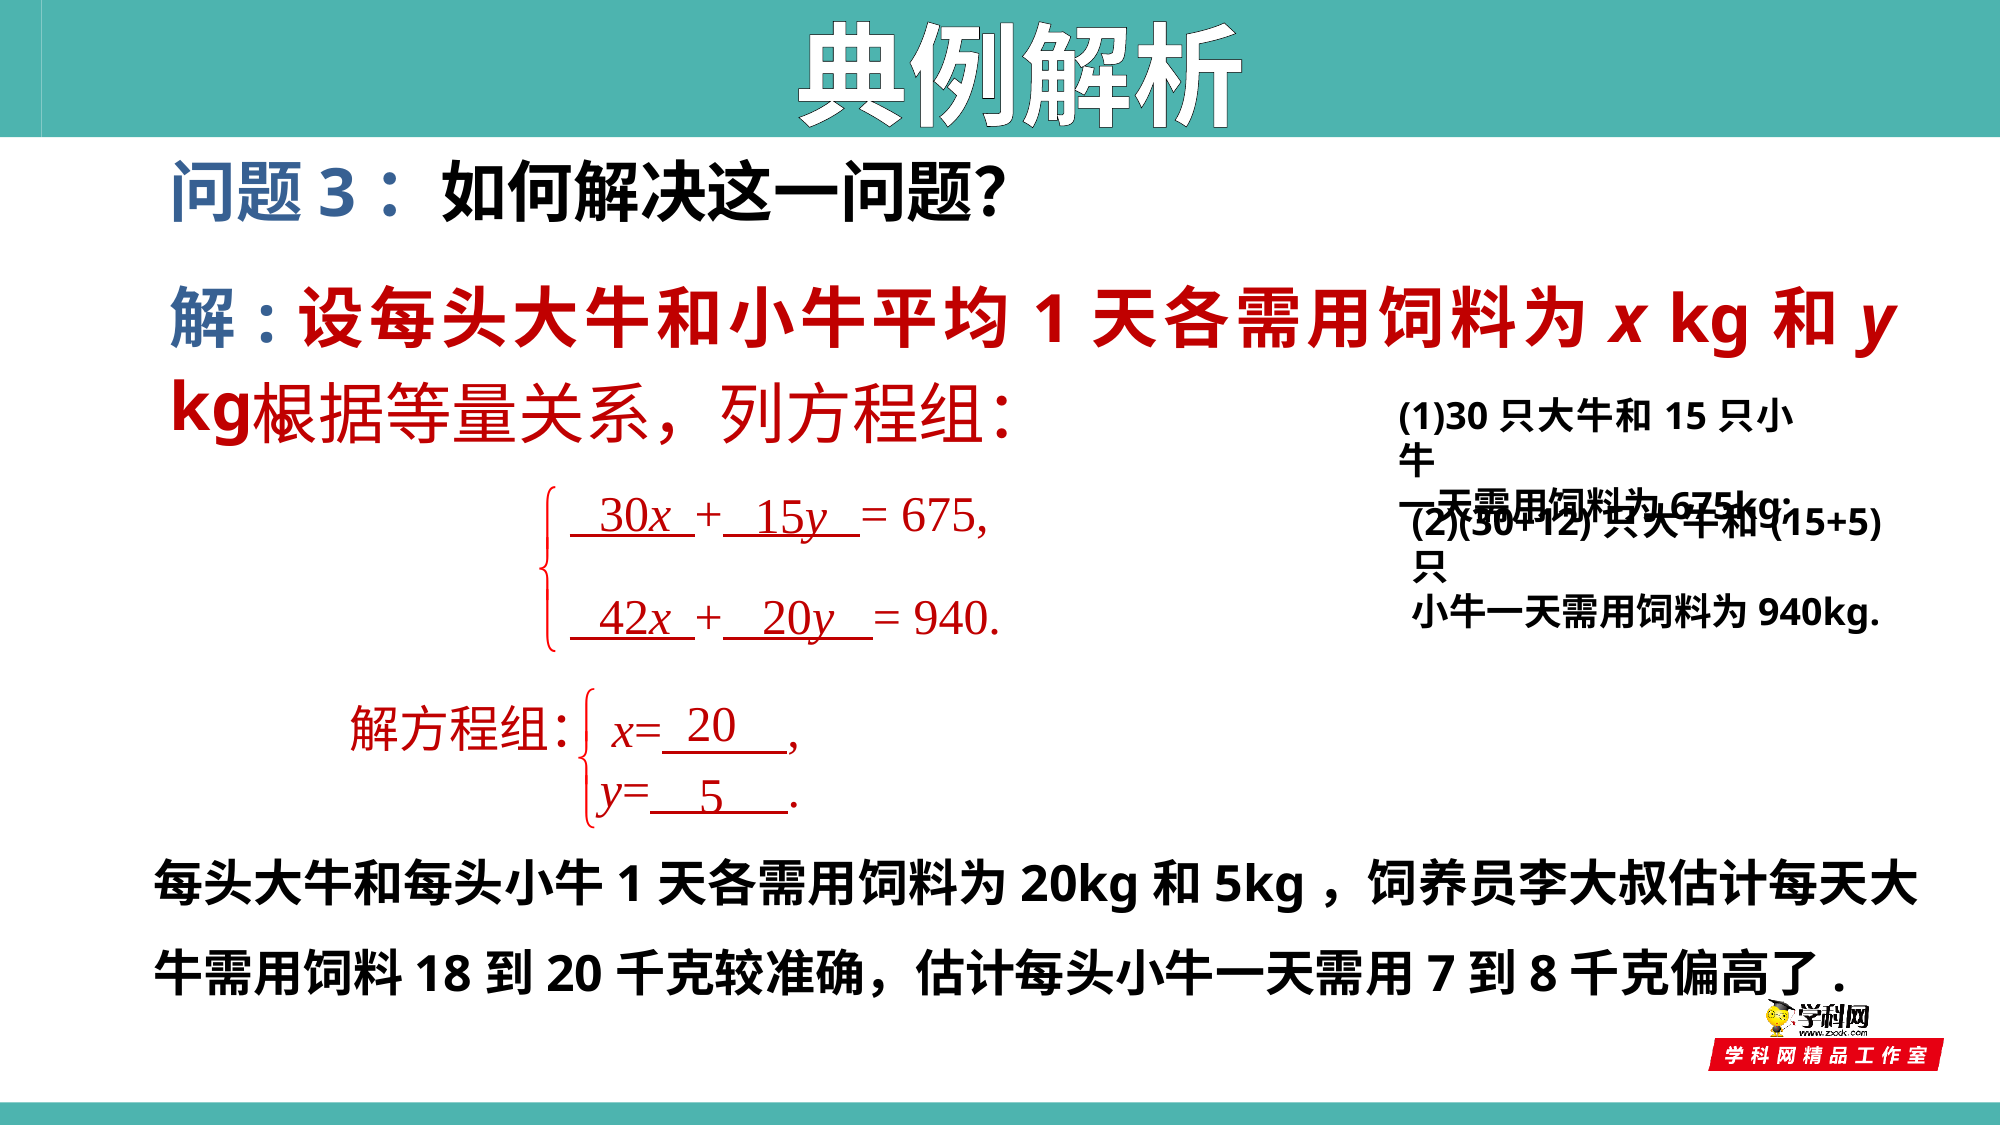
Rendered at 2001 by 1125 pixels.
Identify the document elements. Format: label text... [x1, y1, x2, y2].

text_box (1)30只大牛和15只小牛 一天需用饲料为675kg; [1383, 384, 1809, 490]
picture [1708, 1038, 1944, 1071]
text_box (2)(30+12)只大牛和(15+5)只 小牛一天需用饲料为940kg. [1396, 490, 1906, 596]
picture [1766, 1009, 1869, 1037]
text_box 15y [740, 475, 846, 551]
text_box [529, 475, 588, 664]
text_box 根据等量关系，列方程组： [236, 364, 1068, 459]
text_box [0, 0, 2000, 138]
text_box 20y [747, 577, 865, 652]
text_box + = 940. [865, 577, 1113, 652]
text_box [0, 1100, 2000, 1125]
text_box 30x [584, 473, 696, 549]
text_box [334, 679, 1057, 838]
text_box 42x [592, 577, 688, 652]
text_box 每头大牛和每头小牛1天各需用饲料为20kg和5kg，饲养员李大叔估计每天大牛需用饲料18到20千克较准确，估计每头小牛一天需用7到8千克偏高了. [138, 814, 1934, 1009]
text_box + = 940. [688, 577, 747, 652]
text_box 解:设每头大牛和小牛平均1天各需用饲料为x kg和y kg。 [154, 260, 1911, 451]
text_box + = 675, [696, 473, 1113, 549]
text_box 问题3：如何解决这一问题？ [154, 149, 1233, 237]
